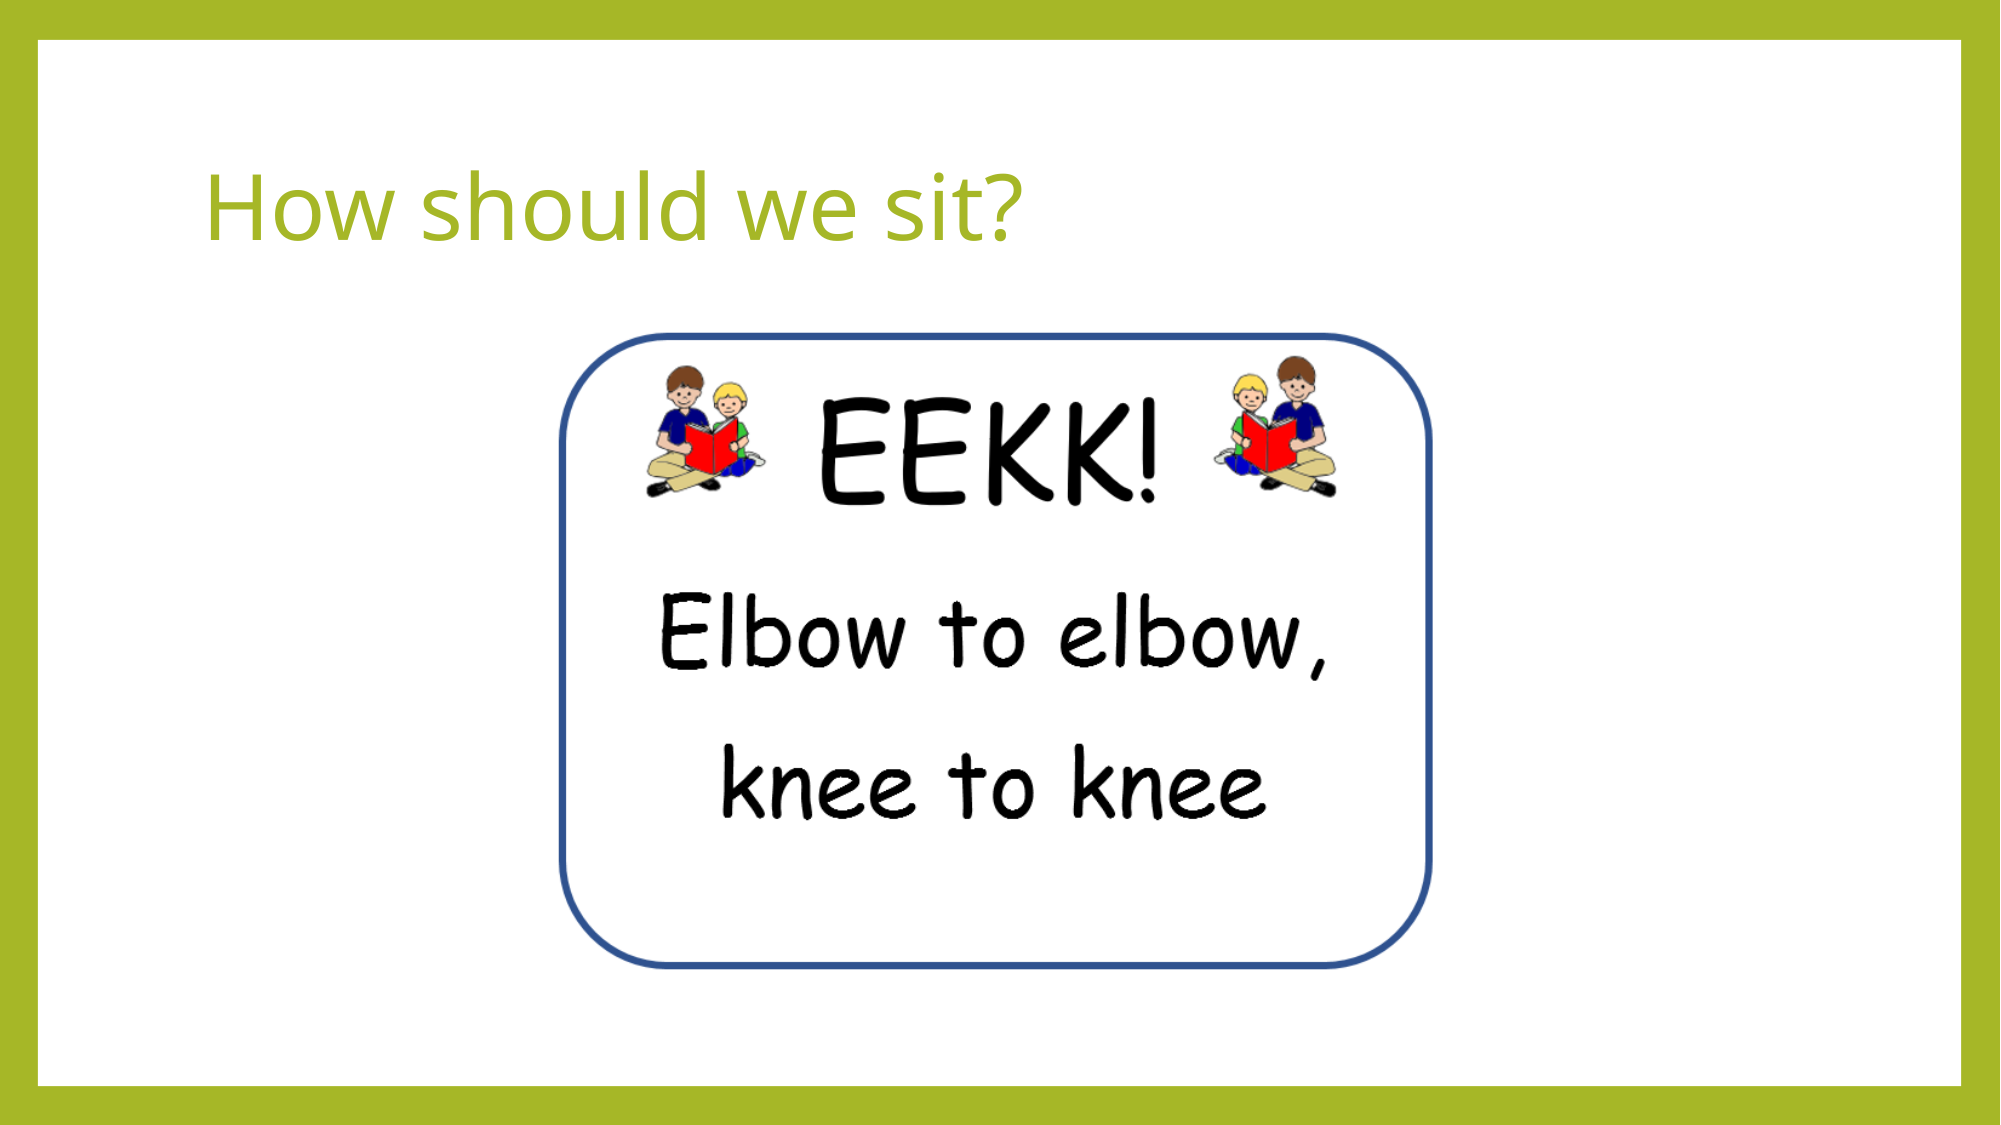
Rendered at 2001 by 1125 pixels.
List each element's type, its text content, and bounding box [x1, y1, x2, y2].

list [545, 322, 1450, 986]
title How should we sit? [187, 99, 1808, 323]
